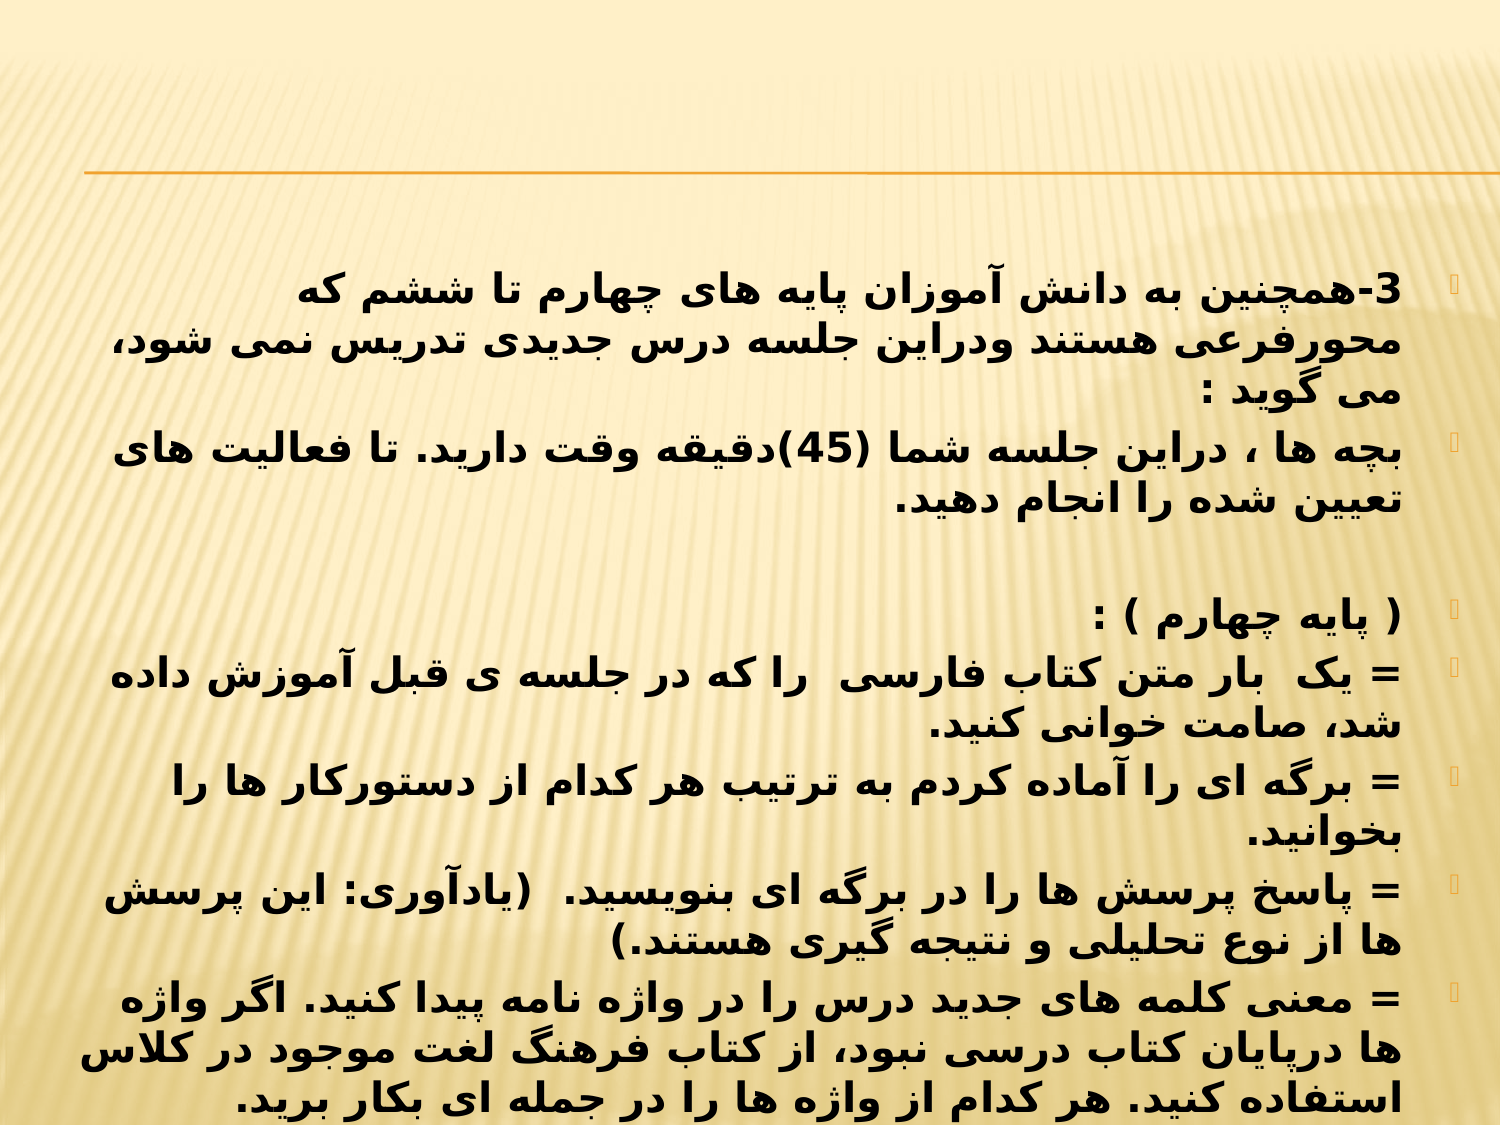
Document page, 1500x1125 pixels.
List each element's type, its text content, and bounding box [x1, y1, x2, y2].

list 3-همچنین به دانش آموزان پایه های چهارم تا ششم که محورفرعی هستند ودراین جلسه درس جدیدی تدریس نمی شود، می گوید : بچه ها ، دراین جلسه شما (45)دقیقه وقت دارید. تا فعالیت های تعیین شده را انجام دهید. ( پایه چهارم ) : = یک بار متن کتاب فارسی را که در جلسه ی قبل آموزش داده شد، صامت خوانی کنید. = برگه ای را آماده کردم به ترتیب هر کدام از دستورکار ها را بخوانید. = پاسخ پرسش ها را در برگه ای بنویسید. (یادآوری: این پرسش ها از نوع تحلیلی و نتیجه گیری هستند.) = معنی کلمه های جدید درس را در واژه نامه پیدا کنید. اگر واژه ها درپایان کتاب درسی نبود، از کتاب فرهنگ لغت موجود در کلاس استفاده کنید. هر کدام از واژه ها را در جمله ای بکار برید. = شما باید متن درس را پس از مطالعه ، درده سطر خلاصه نویسی کنید. (معلم پیش بینی کرده است انجام دادن این فعالیت به 45 دقیقه زمان نیاز دارد.) [50, 254, 1475, 998]
